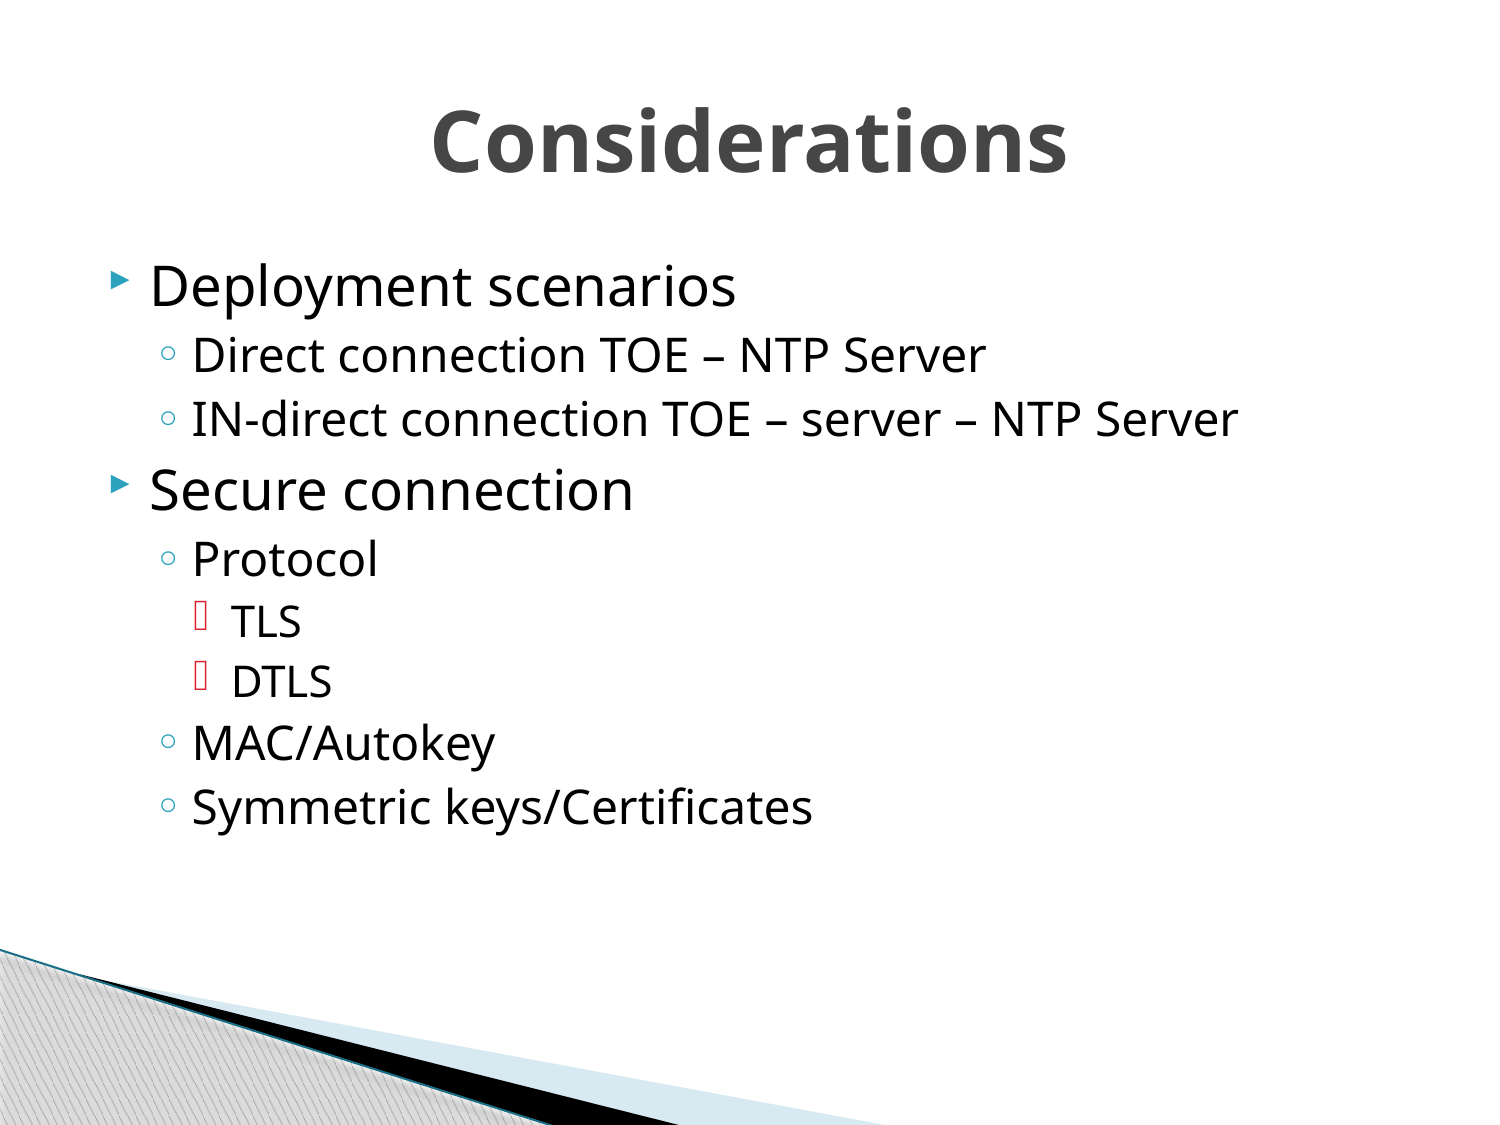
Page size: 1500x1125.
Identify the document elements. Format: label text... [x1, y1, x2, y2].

list Deployment scenarios Direct connection TOE – NTP Server IN-direct connection TOE – server – NTP Server Secure connection Protocol TLS DTLS MAC/Autokey Symmetric keys/Certificates [75, 243, 1425, 986]
title Considerations [75, 45, 1425, 233]
